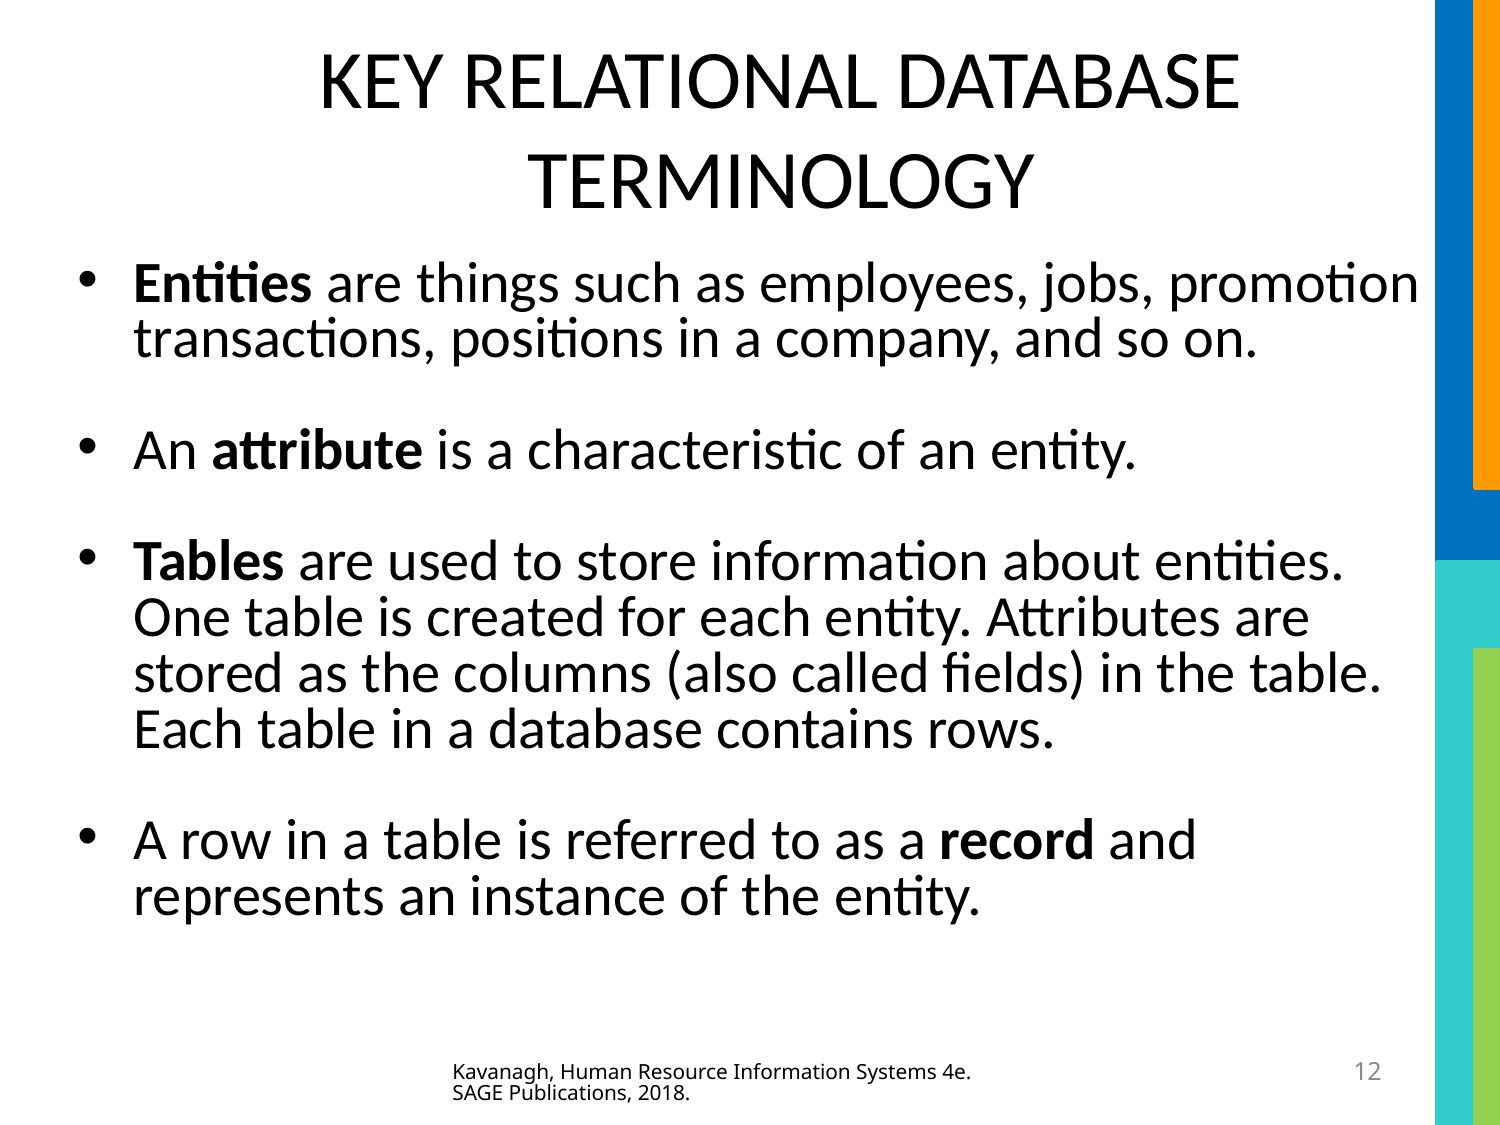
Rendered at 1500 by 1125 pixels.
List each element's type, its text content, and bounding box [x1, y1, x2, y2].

title KEY RELATIONAL DATABASE TERMINOLOGY [137, 37, 1425, 213]
list Entities are things such as employees, jobs, promotion transactions, positions in a company, and so on. An attribute is a characteristic of an entity. Tables are used to store information about entities. One table is created for each entity. Attributes are stored as the columns (also called fields) in the table. Each table in a database contains rows. A row in a table is referred to as a record and represents an instance of the entity. [62, 249, 1438, 1013]
slide_number 12 [1059, 1042, 1397, 1103]
footer Kavanagh, Human Resource Information Systems 4e. SAGE Publications, 2018. [437, 1042, 1004, 1103]
